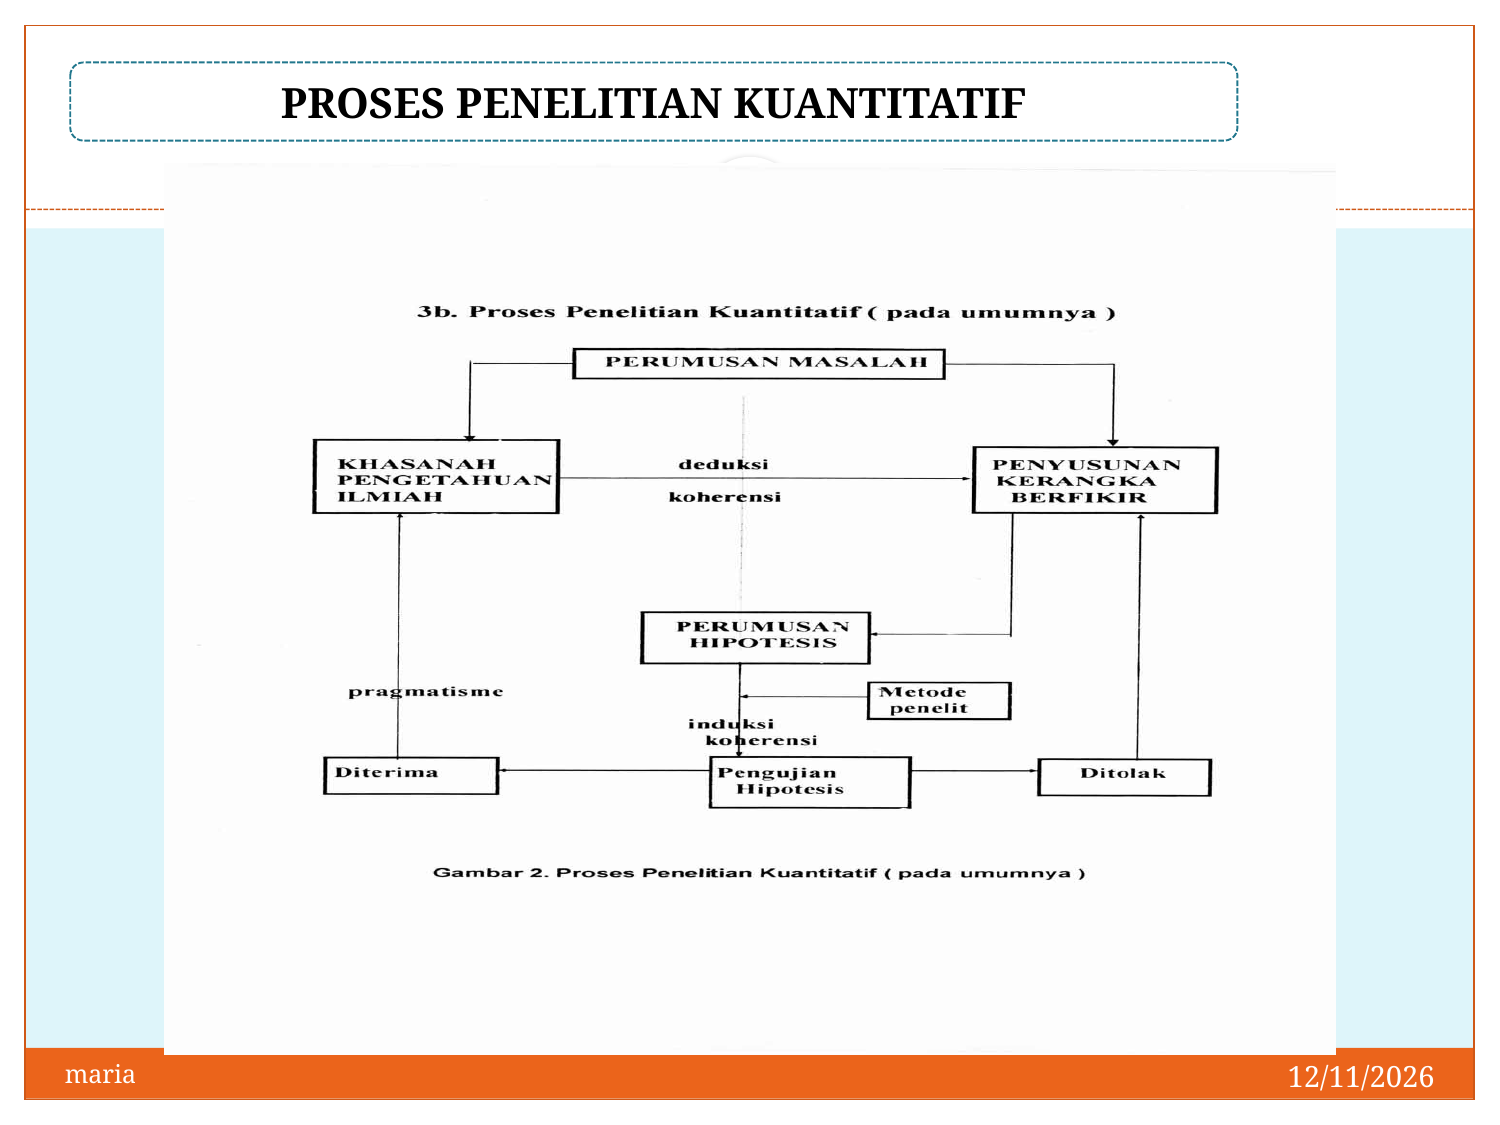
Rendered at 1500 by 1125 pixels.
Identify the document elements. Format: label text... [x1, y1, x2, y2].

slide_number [950, 1050, 1450, 1111]
footer maria [50, 1051, 638, 1112]
picture [163, 163, 1337, 1055]
text_box PROSES PENELITIAN KUANTITATIF [69, 61, 1239, 142]
